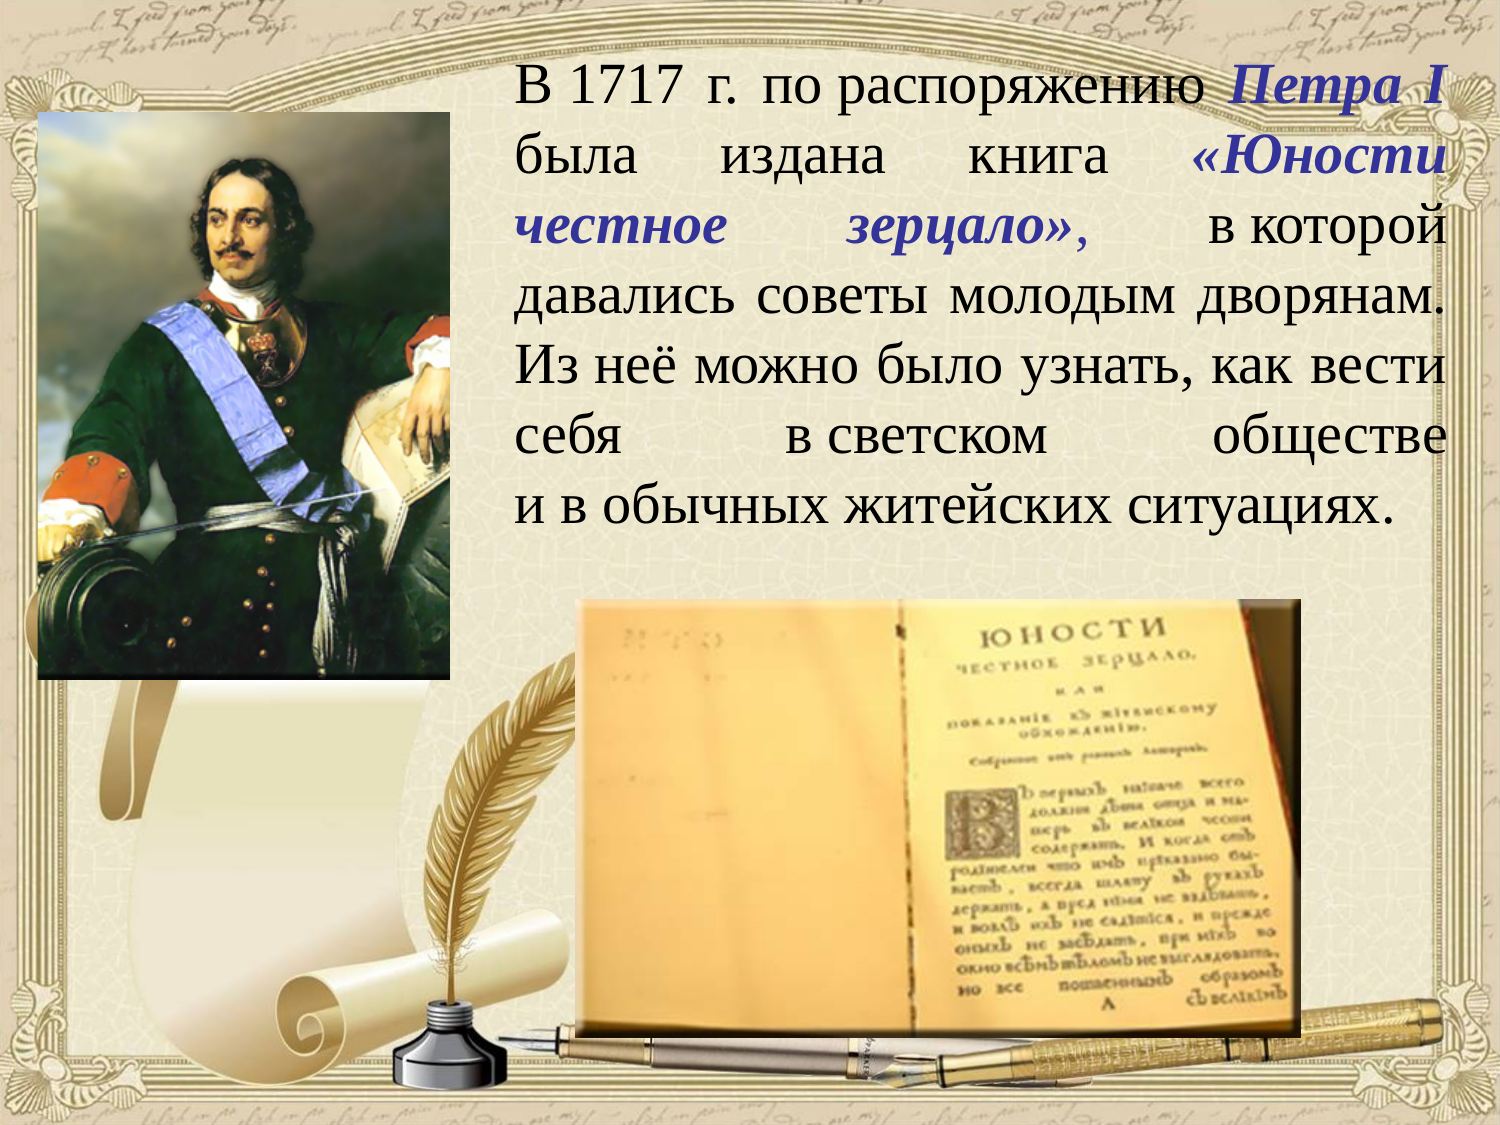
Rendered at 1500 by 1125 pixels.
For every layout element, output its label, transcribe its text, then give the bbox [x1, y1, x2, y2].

text_box В 1717 г. по распоряжению Петра I была издана книга «Юности честное зерцало», в которой давались советы молодым дворянам. Из неё можно было узнать, как вести себя в светском обществе и в обычных житейских ситуациях. [499, 37, 1463, 543]
picture [0, 0, 1500, 1125]
